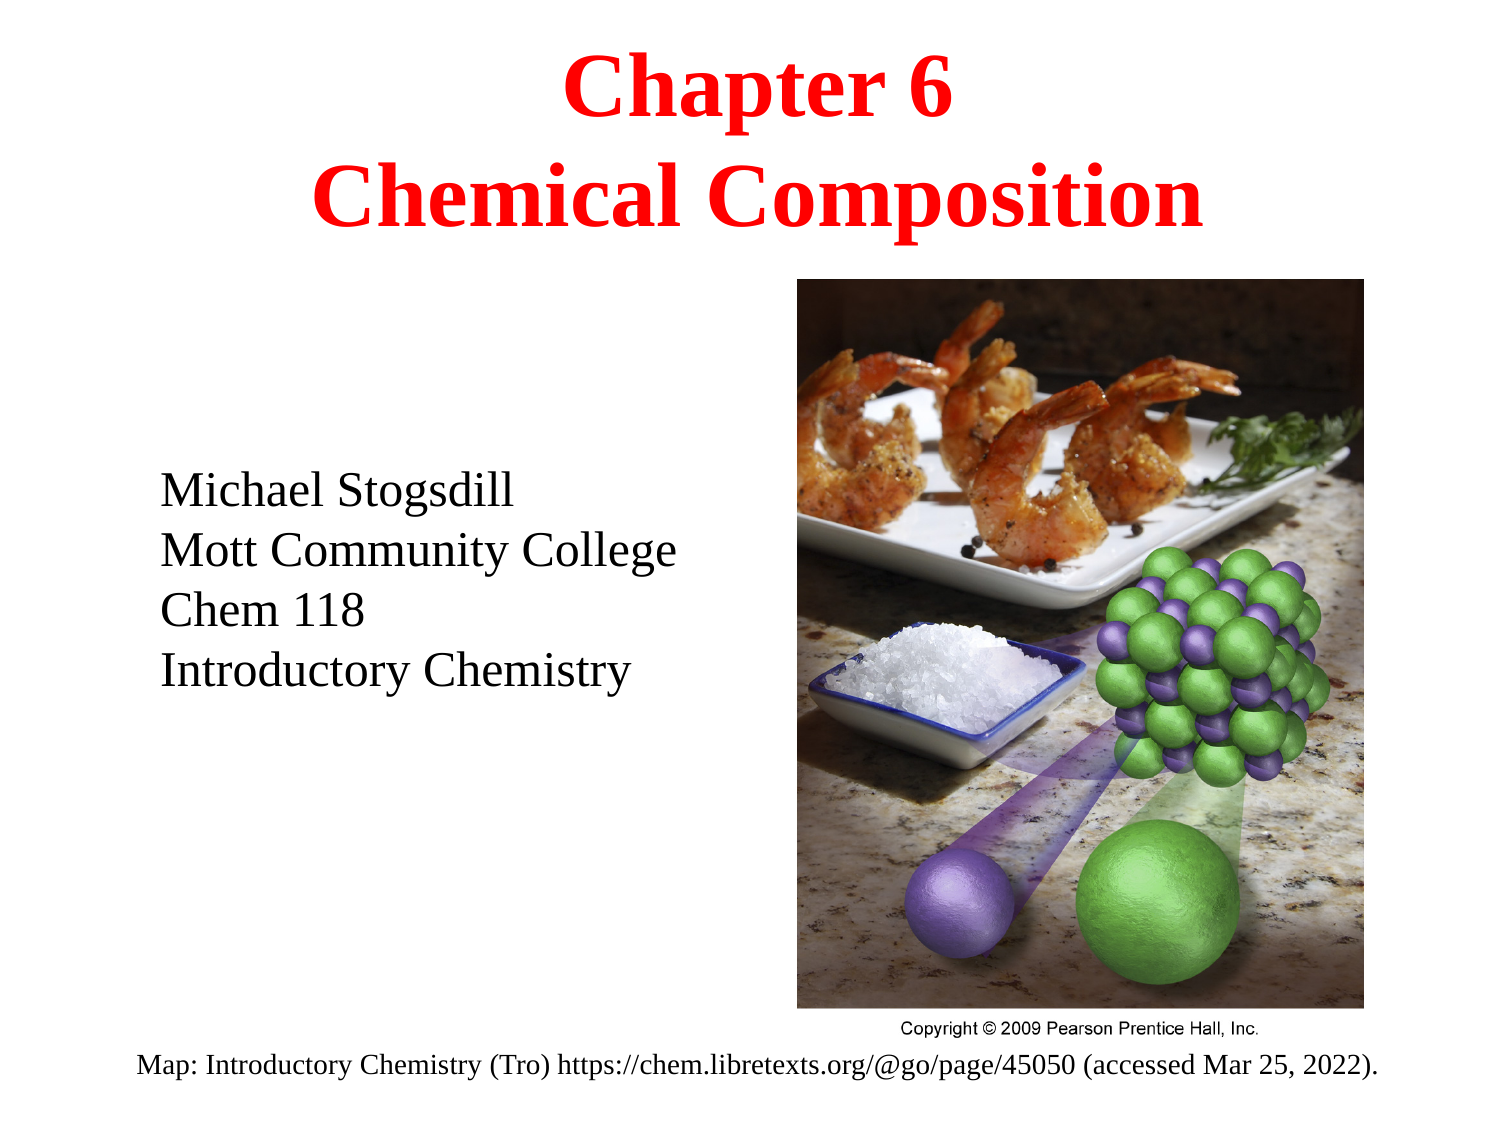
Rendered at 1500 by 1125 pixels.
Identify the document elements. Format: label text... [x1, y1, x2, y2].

picture [789, 272, 1371, 1046]
text_box [237, 0, 1288, 150]
text_box Map: Introductory Chemistry (Tro) https://chem.libretexts.org/@go/page/45050 (accessed Mar 25, 2022). [121, 1037, 1396, 1088]
text_box Michael Stogsdill Mott Community College Chem 118 Introductory Chemistry [145, 449, 693, 764]
text_box Chapter 6 Chemical Composition [262, 40, 1254, 229]
text_box [62, 362, 593, 708]
